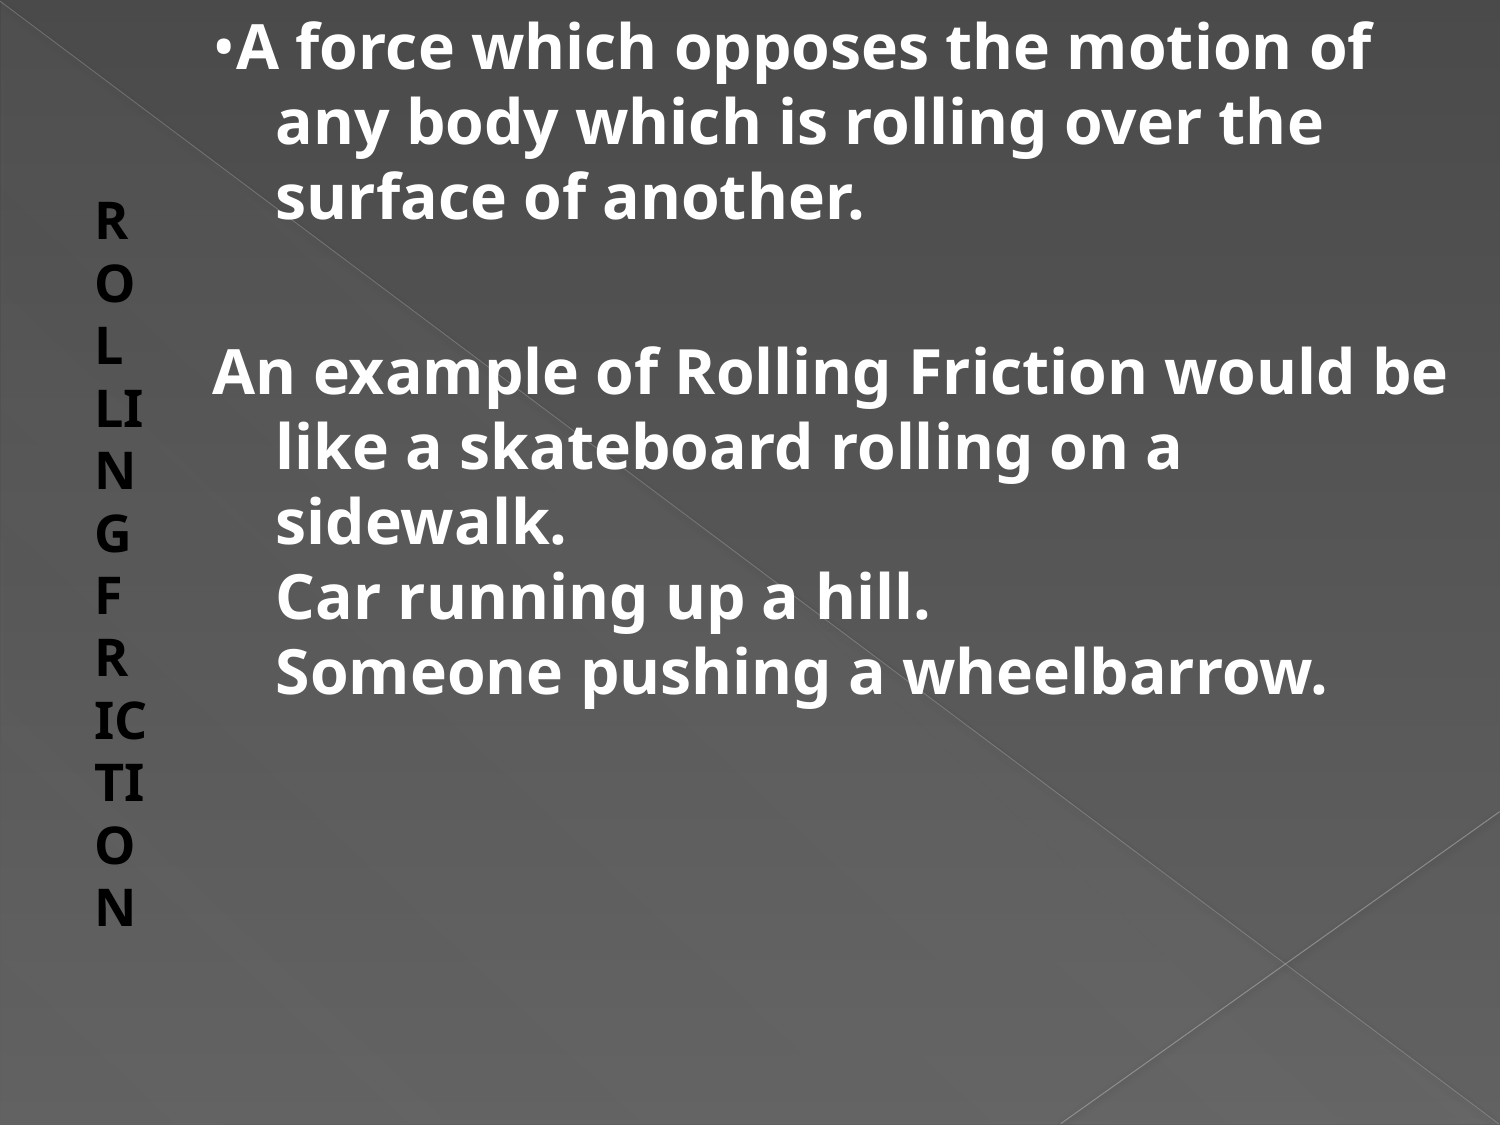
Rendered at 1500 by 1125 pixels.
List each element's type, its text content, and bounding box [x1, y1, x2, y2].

list •A force which opposes the motion of any body which is rolling over the surface of another. An example of Rolling Friction would be like a skateboard rolling on a sidewalk. Car running up a hill. Someone pushing a wheelbarrow. [187, 0, 1475, 1100]
title ROLLING FRICTION [0, 0, 163, 1125]
